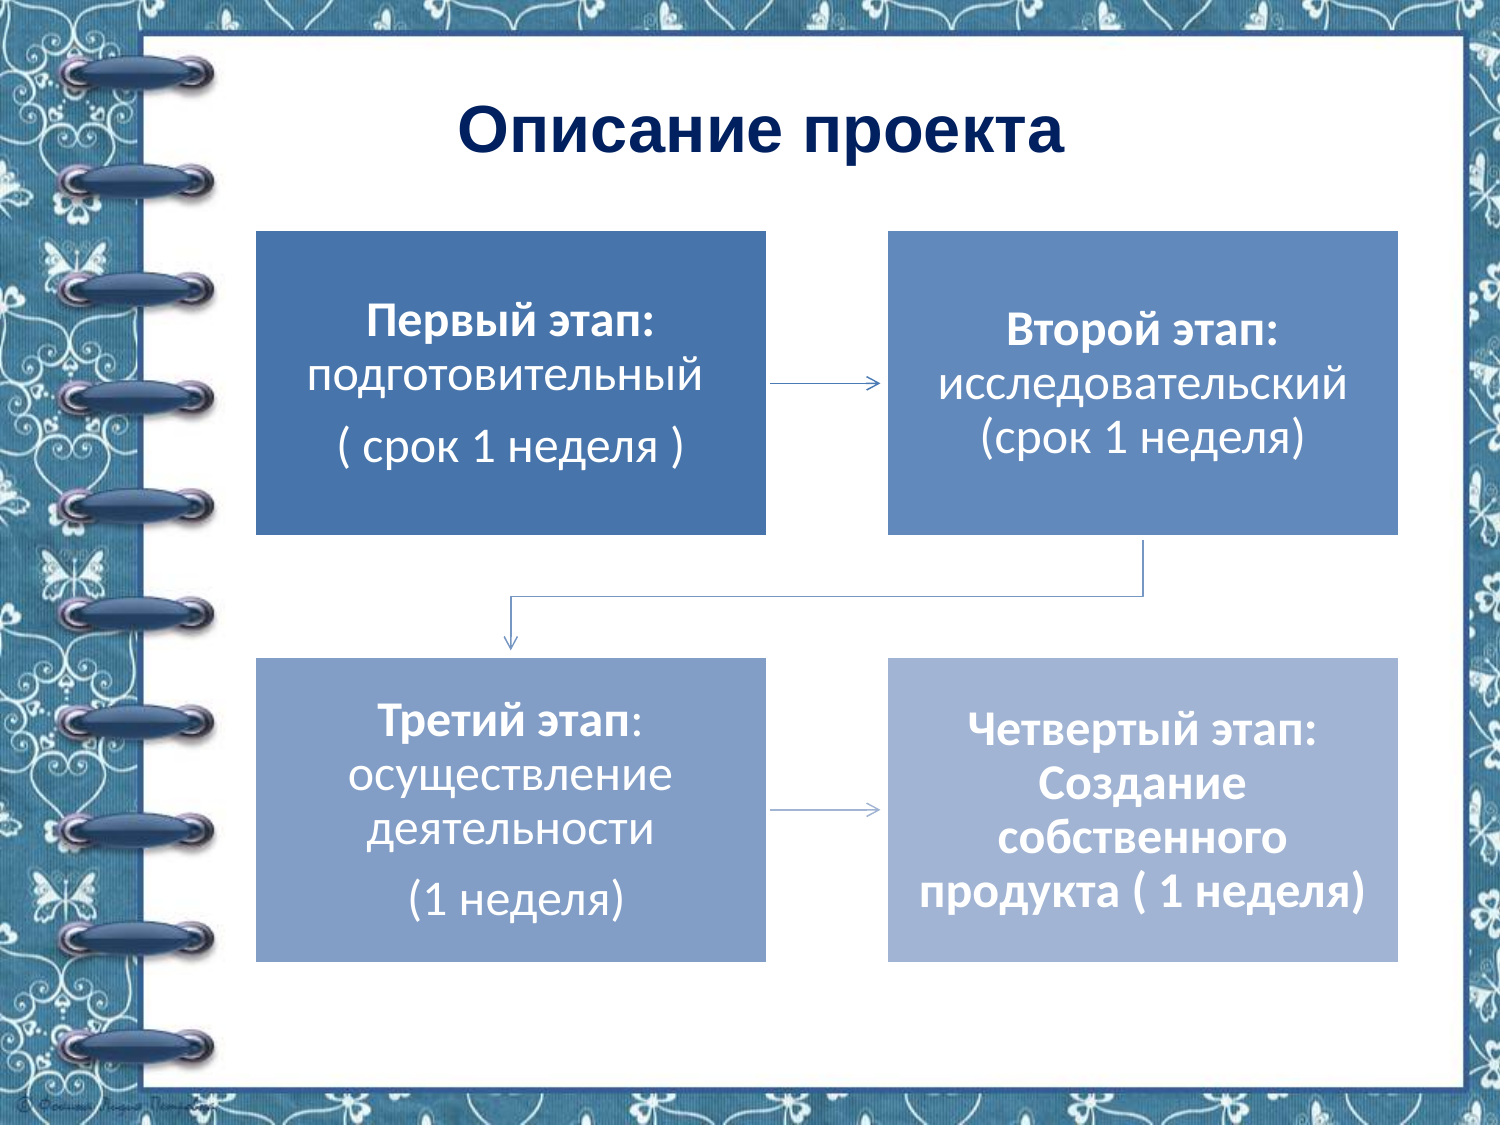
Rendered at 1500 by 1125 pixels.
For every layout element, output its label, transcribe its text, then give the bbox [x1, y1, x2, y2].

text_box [218, 228, 1436, 965]
picture [0, 0, 1500, 1125]
text_box Описание проекта [442, 78, 1187, 173]
